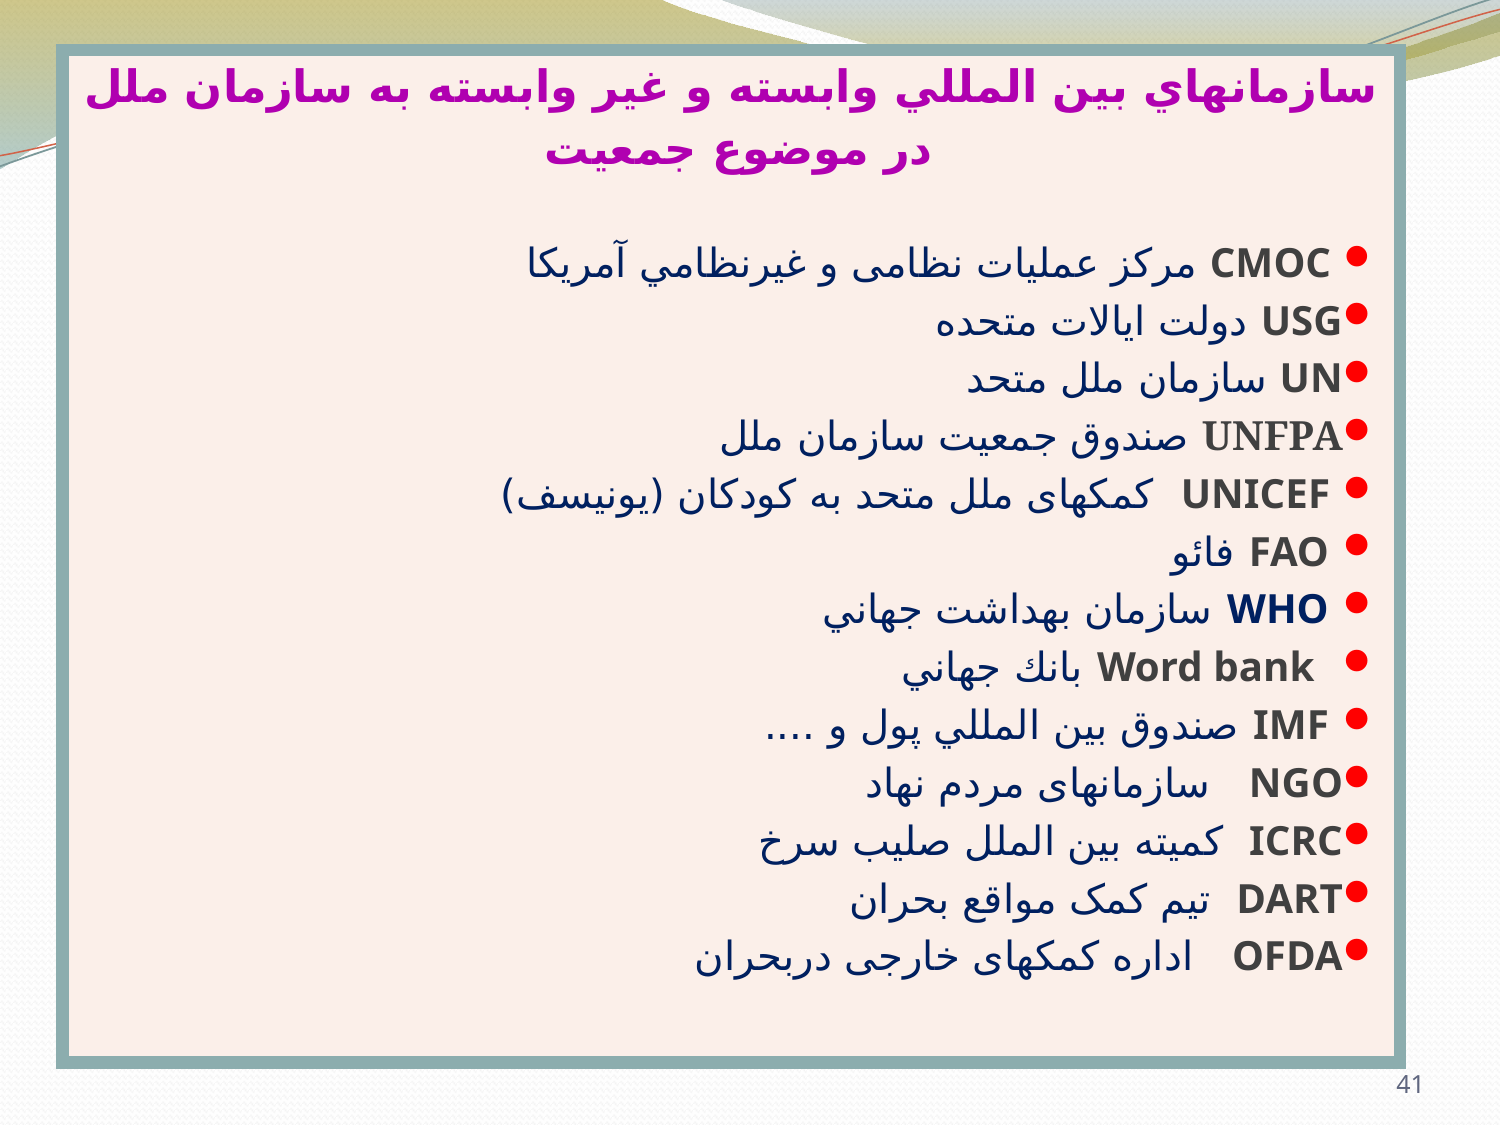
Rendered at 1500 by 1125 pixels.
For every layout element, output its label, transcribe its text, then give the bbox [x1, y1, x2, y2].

list سازمانهاي بين المللي وابسته و غير وابسته به سازمان ملل در موضوع جمعيت CMOC مرکز عملیات نظامی و غيرنظامي آمريكا USG دولت ایالات متحده UN سازمان ملل متحد UNFPA صندوق جمعيت سازمان ملل UNICEF کمکهای ملل متحد به کودکان (يونيسف) FAO فائو WHO سازمان بهداشت جهاني Word bank بانك جهاني IMF صندوق بين المللي پول و .... NGO سازمانهای مردم نهاد ICRC کمیته بین الملل صلیب سرخ DART تیم کمک مواقع بحران OFDA اداره کمکهای خارجی دربحران [60, 48, 1402, 1065]
slide_number 41 [1299, 1042, 1425, 1103]
